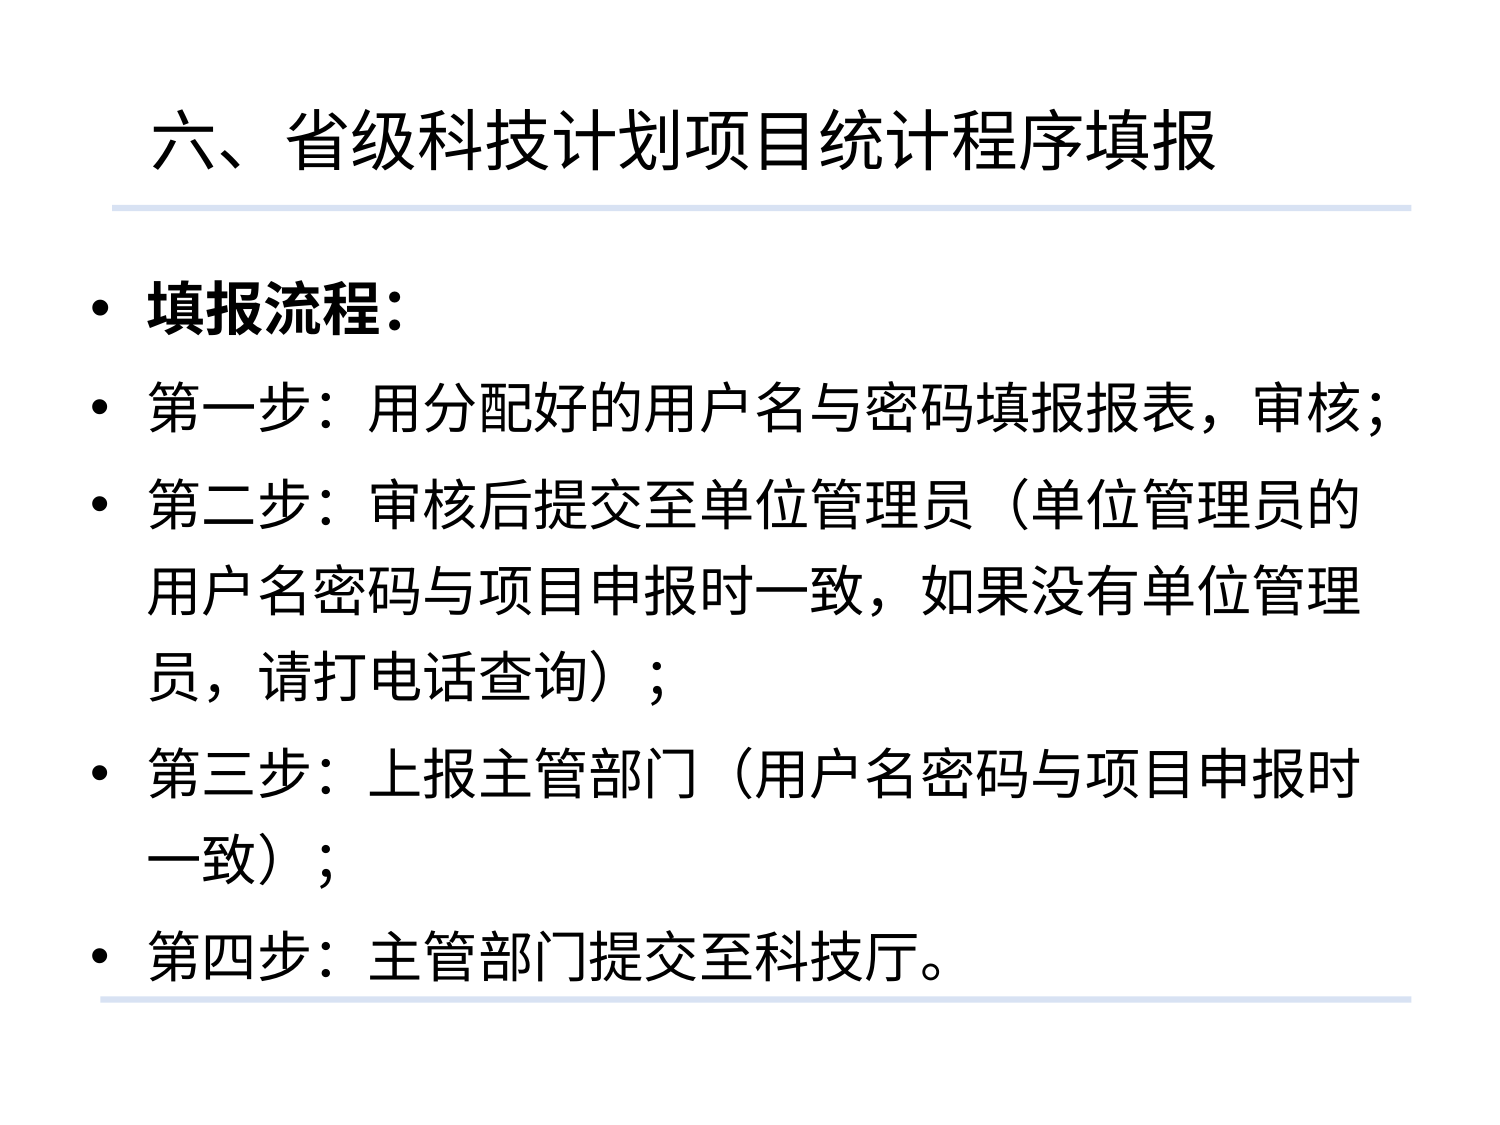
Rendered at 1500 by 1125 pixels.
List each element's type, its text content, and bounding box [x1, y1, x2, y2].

list 填报流程： 第一步：用分配好的用户名与密码填报报表，审核； 第二步：审核后提交至单位管理员（单位管理员的用户名密码与项目申报时一致，如果没有单位管理员，请打电话查询）； 第三步：上报主管部门（用户名密码与项目申报时一致）； 第四步：主管部门提交至科技厅。 [75, 243, 1425, 1005]
title 六、省级科技计划项目统计程序填报 [135, 45, 1425, 233]
